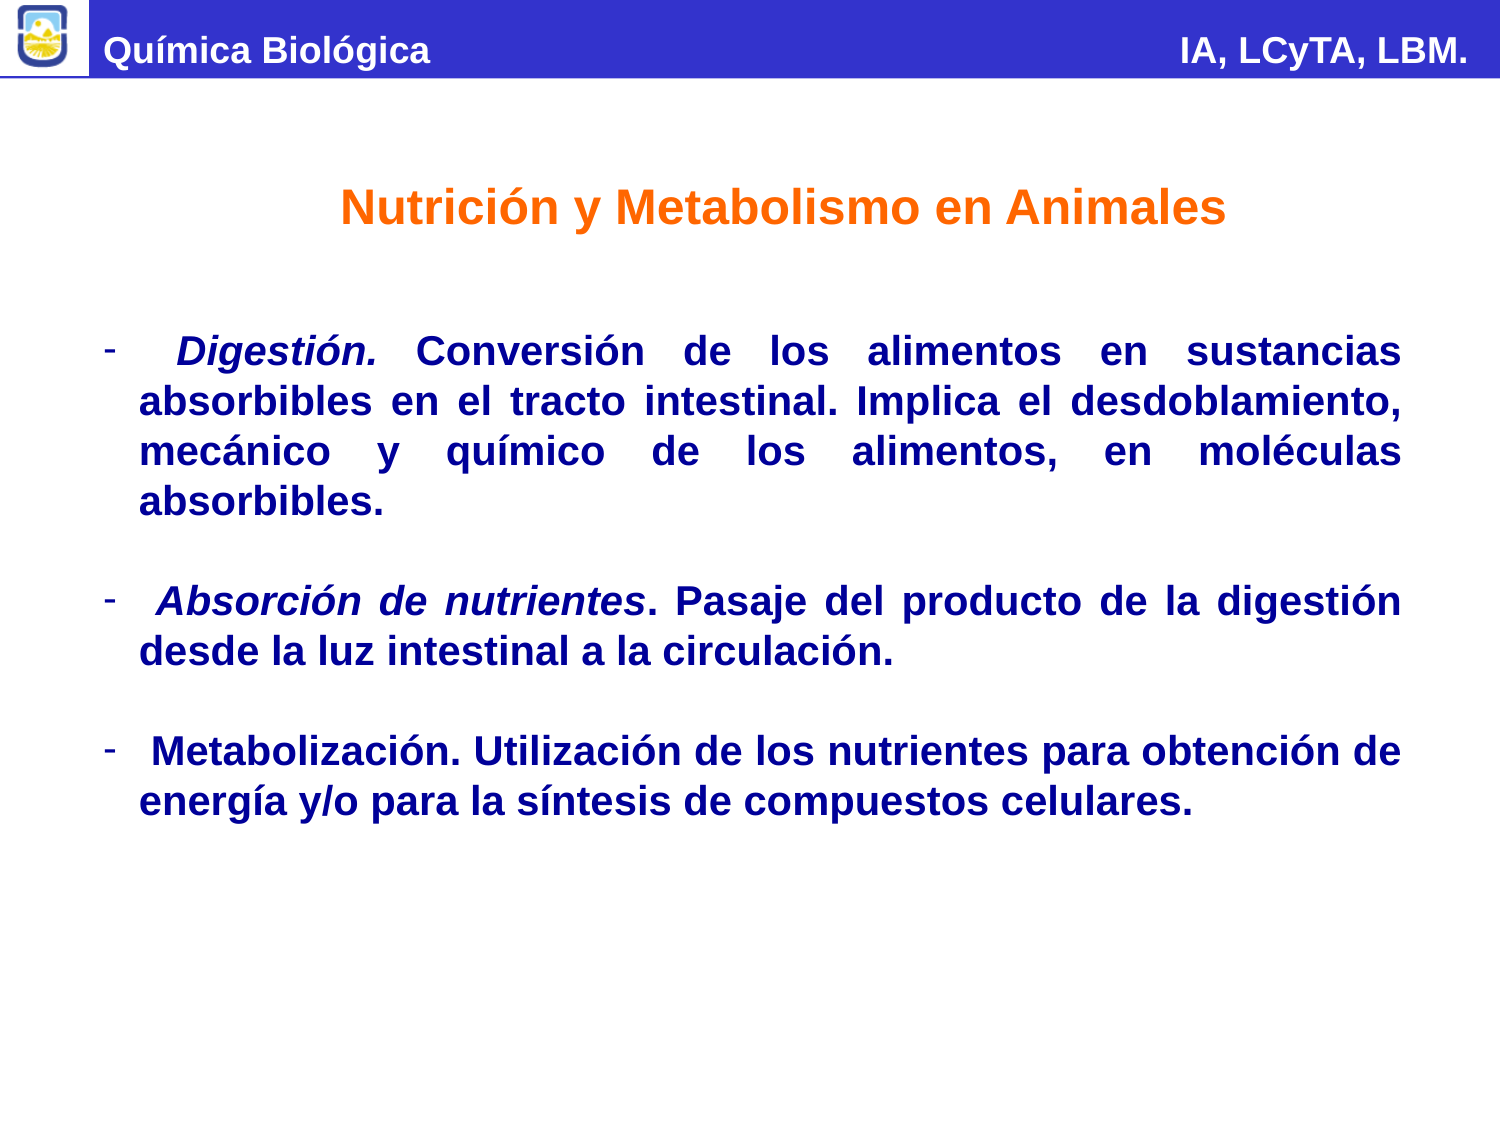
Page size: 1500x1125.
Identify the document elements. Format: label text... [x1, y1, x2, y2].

text_box Nutrición y Metabolismo en Animales [325, 167, 1243, 243]
text_box Digestión. Conversión de los alimentos en sustancias absorbibles en el tracto intestinal. Implica el desdoblamiento, mecánico y químico de los alimentos, en moléculas absorbibles. Absorción de nutrientes. Pasaje del producto de la digestión desde la luz intestinal a la circulación. Metabolización. Utilización de los nutrientes para obtención de energía y/o para la síntesis de compuestos celulares. [88, 315, 1418, 832]
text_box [0, 0, 1500, 83]
